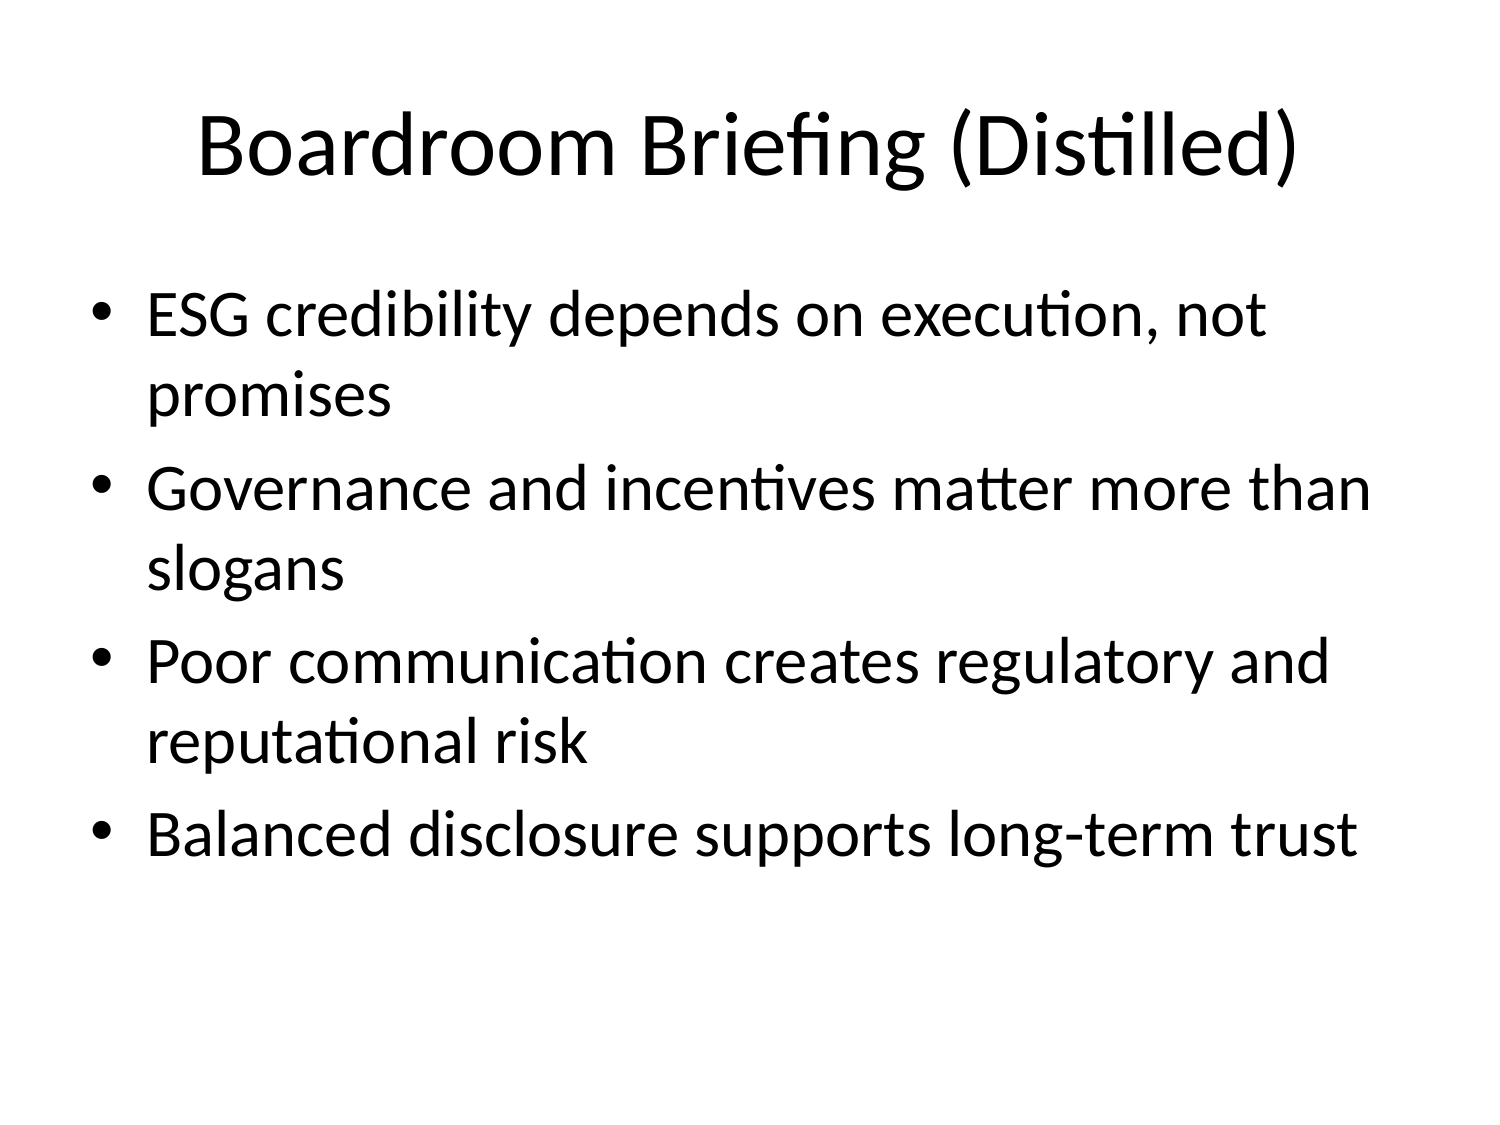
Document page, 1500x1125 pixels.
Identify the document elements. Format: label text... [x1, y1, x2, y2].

title Boardroom Briefing (Distilled) [75, 45, 1425, 233]
list ESG credibility depends on execution, not promises Governance and incentives matter more than slogans Poor communication creates regulatory and reputational risk Balanced disclosure supports long-term trust [75, 262, 1425, 1005]
